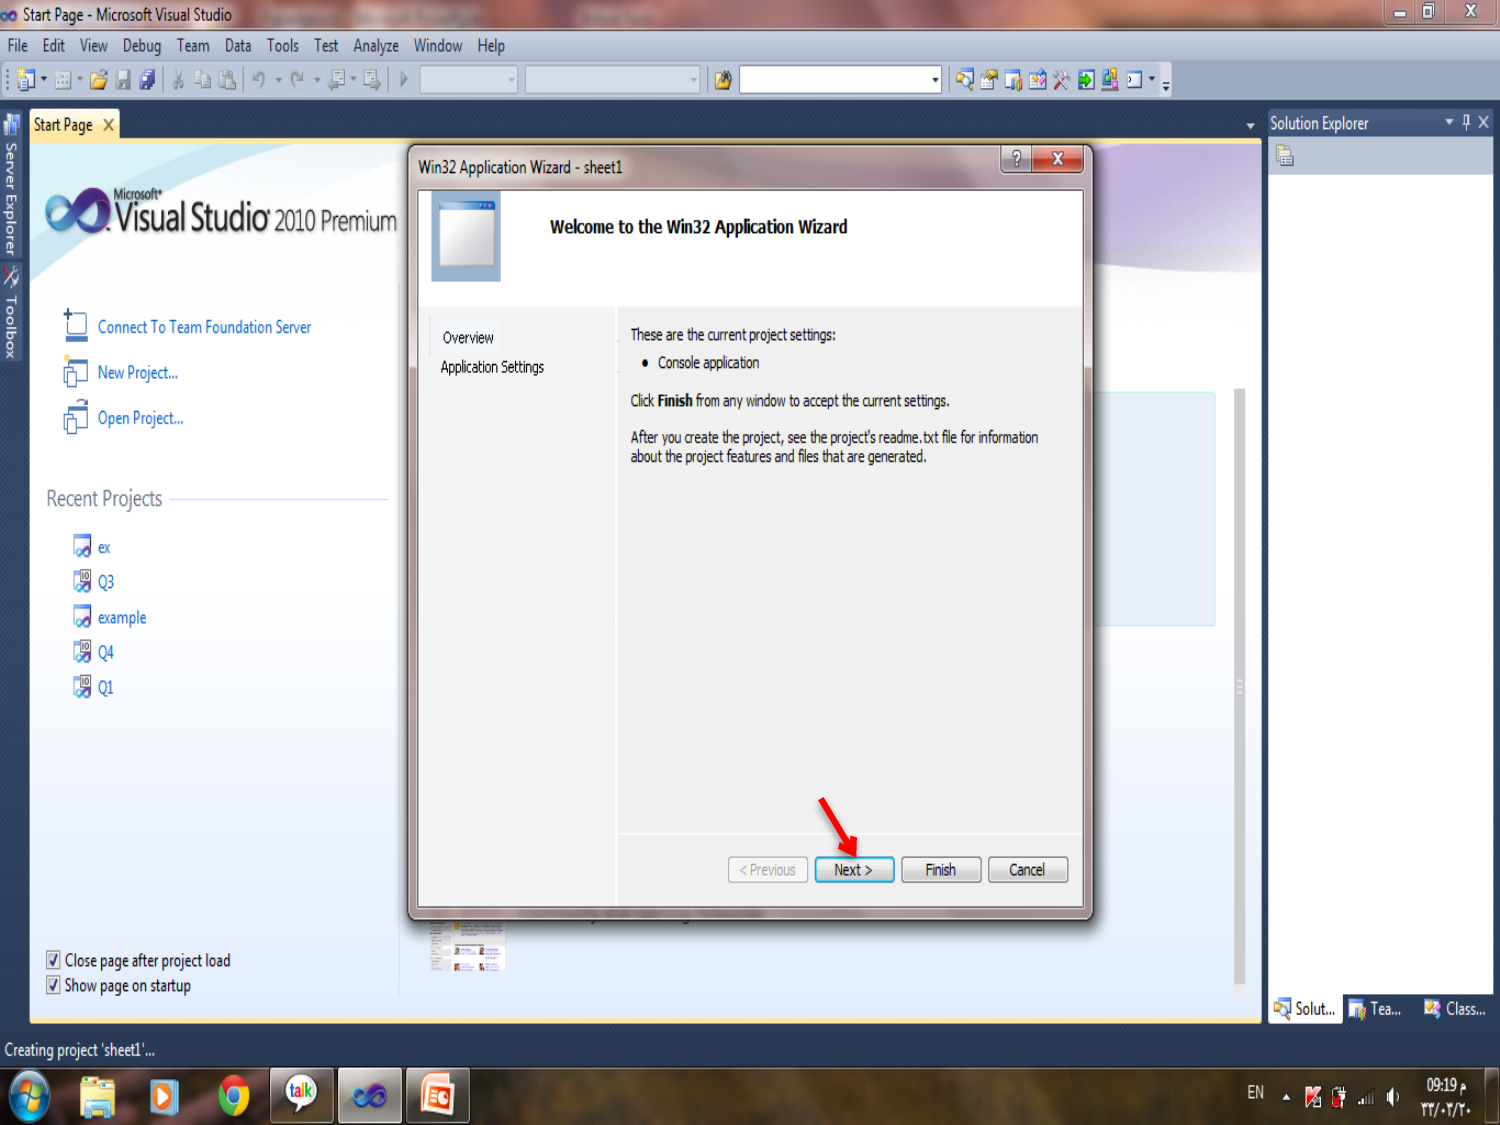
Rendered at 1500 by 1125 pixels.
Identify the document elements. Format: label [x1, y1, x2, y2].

text_box [820, 798, 857, 858]
picture [0, 0, 1500, 1125]
